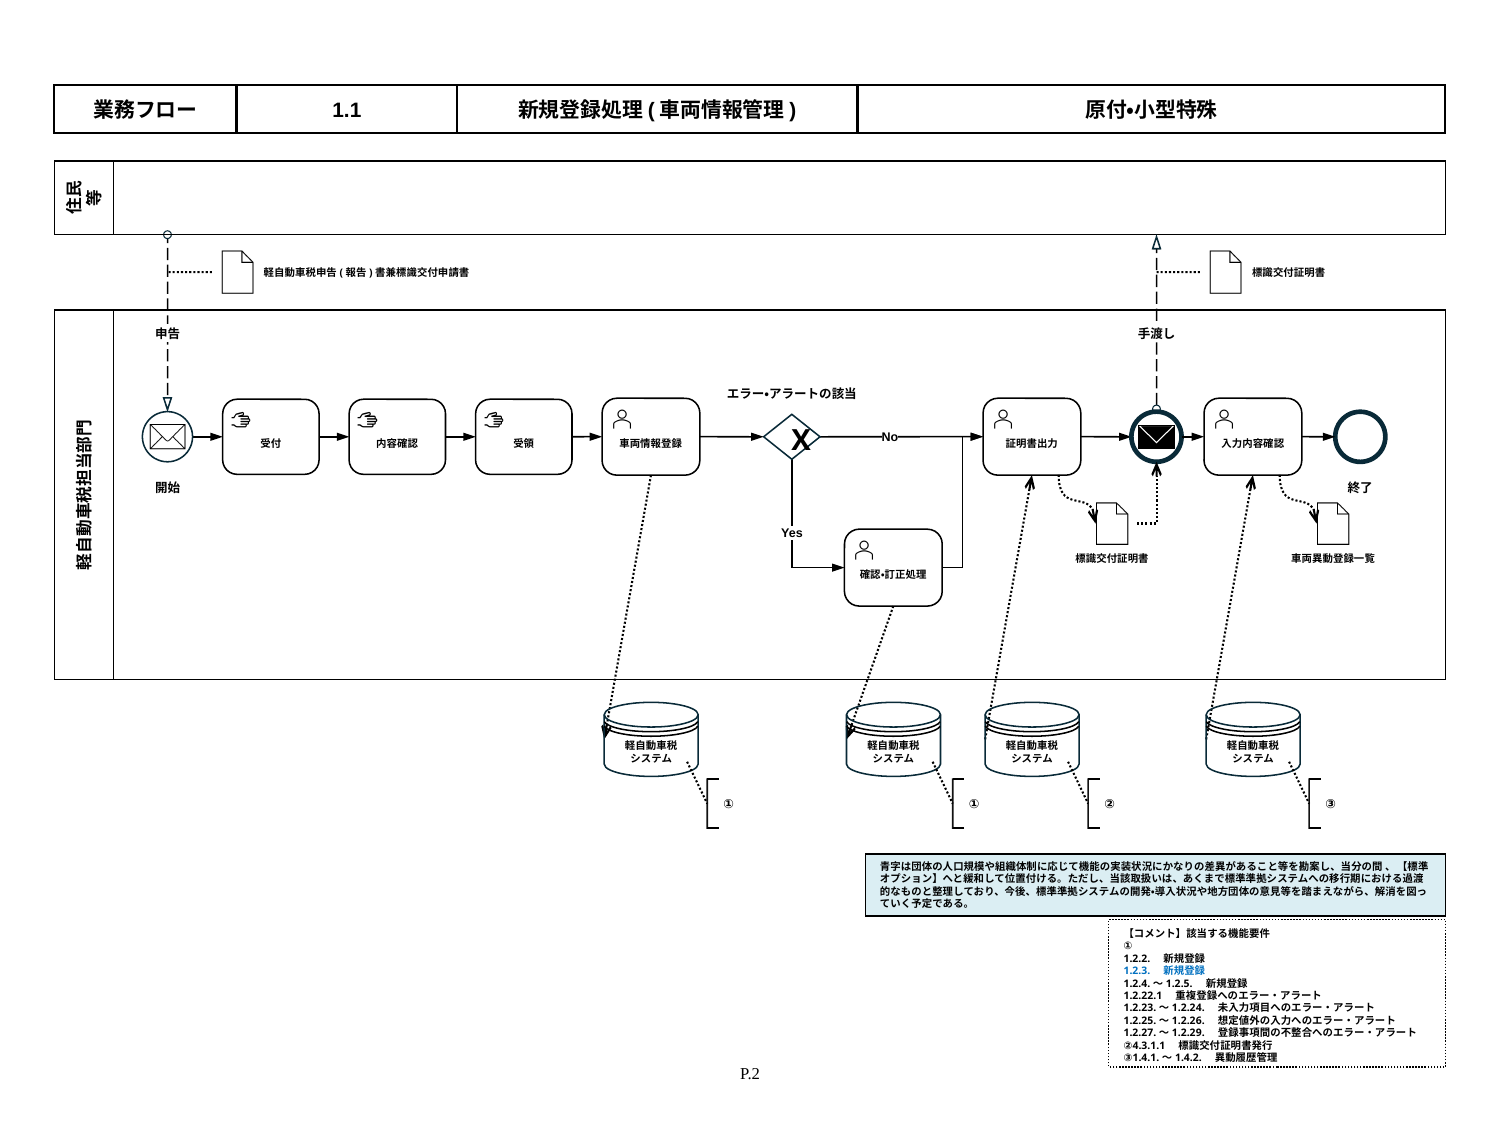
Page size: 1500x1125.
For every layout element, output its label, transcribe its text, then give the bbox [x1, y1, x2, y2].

text_box 青字は団体の人口規模や組織体制に応じて機能の実装状況にかなりの差異があること等を勘案し、当分の間 、【標準オプション】へと緩和して位置付ける。ただし、当該取扱いは、あくまで標準準拠システムへの移行期における過渡的なものと整理しており、今後、標準準拠システムの開発・導入状況や地方団体の意見等を踏まえながら、解消を図っていく予定である。 [864, 852, 1447, 918]
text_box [932, 761, 1057, 829]
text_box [53, 84, 1447, 134]
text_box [1058, 474, 1164, 592]
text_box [1067, 761, 1193, 829]
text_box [601, 397, 701, 476]
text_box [843, 528, 943, 607]
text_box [982, 397, 1082, 476]
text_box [348, 398, 446, 475]
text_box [1136, 461, 1158, 525]
text_box 【コメント】該当する機能要件 ① 1.2.2. 新規登録 1.2.3. 新規登録 1.2.4.～1.2.5. 新規登録 1.2.22.1 重複登録へのエラー・アラート 1.2.23.～1.2.24. 未入力項目へのエラー・アラート 1.2.25.～1.2.26. 想定値外の入力へのエラー・アラート 1.2.27.～1.2.29. 登録事項間の不整合へのエラー・アラート ②4.3.1.1 標識交付証明書発行 ③1.4.1.～1.4.2. 異動履歴管理 [1107, 918, 1447, 1069]
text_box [1205, 701, 1301, 777]
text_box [222, 398, 320, 475]
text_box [1130, 411, 1183, 463]
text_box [167, 246, 412, 298]
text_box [763, 486, 873, 541]
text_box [845, 701, 942, 777]
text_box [686, 761, 812, 829]
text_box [1288, 761, 1414, 829]
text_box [603, 701, 699, 777]
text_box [1203, 397, 1303, 476]
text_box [1156, 246, 1401, 298]
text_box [53, 309, 1447, 681]
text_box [1279, 474, 1385, 592]
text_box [141, 411, 194, 463]
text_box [984, 701, 1080, 777]
slide_number P.2 [581, 1042, 919, 1103]
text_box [1068, 320, 1246, 330]
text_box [53, 160, 1447, 236]
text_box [941, 436, 984, 569]
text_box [475, 398, 573, 475]
